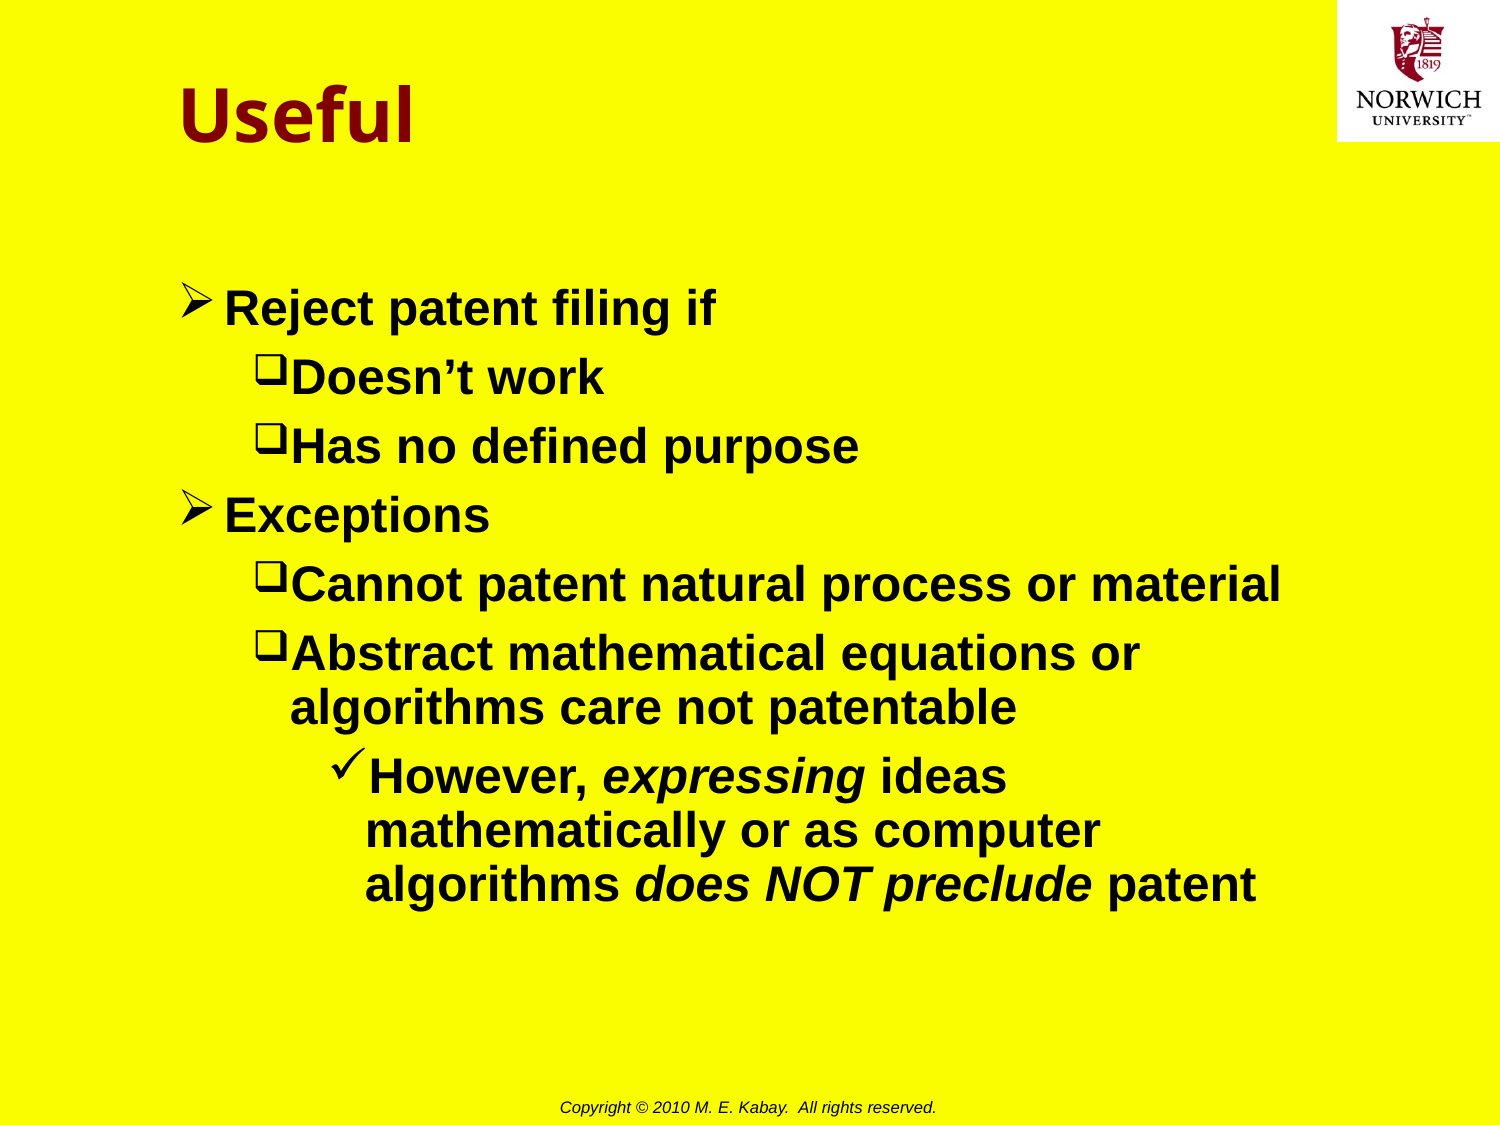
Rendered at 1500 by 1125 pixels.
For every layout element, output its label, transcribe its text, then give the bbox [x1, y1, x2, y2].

title Useful [161, 24, 1339, 213]
picture [1337, 0, 1500, 142]
list Reject patent filing if Doesn’t work Has no defined purpose Exceptions Cannot patent natural process or material Abstract mathematical equations or algorithms care not patentable However, expressing ideas mathematically or as computer algorithms does NOT preclude patent [161, 274, 1339, 1039]
